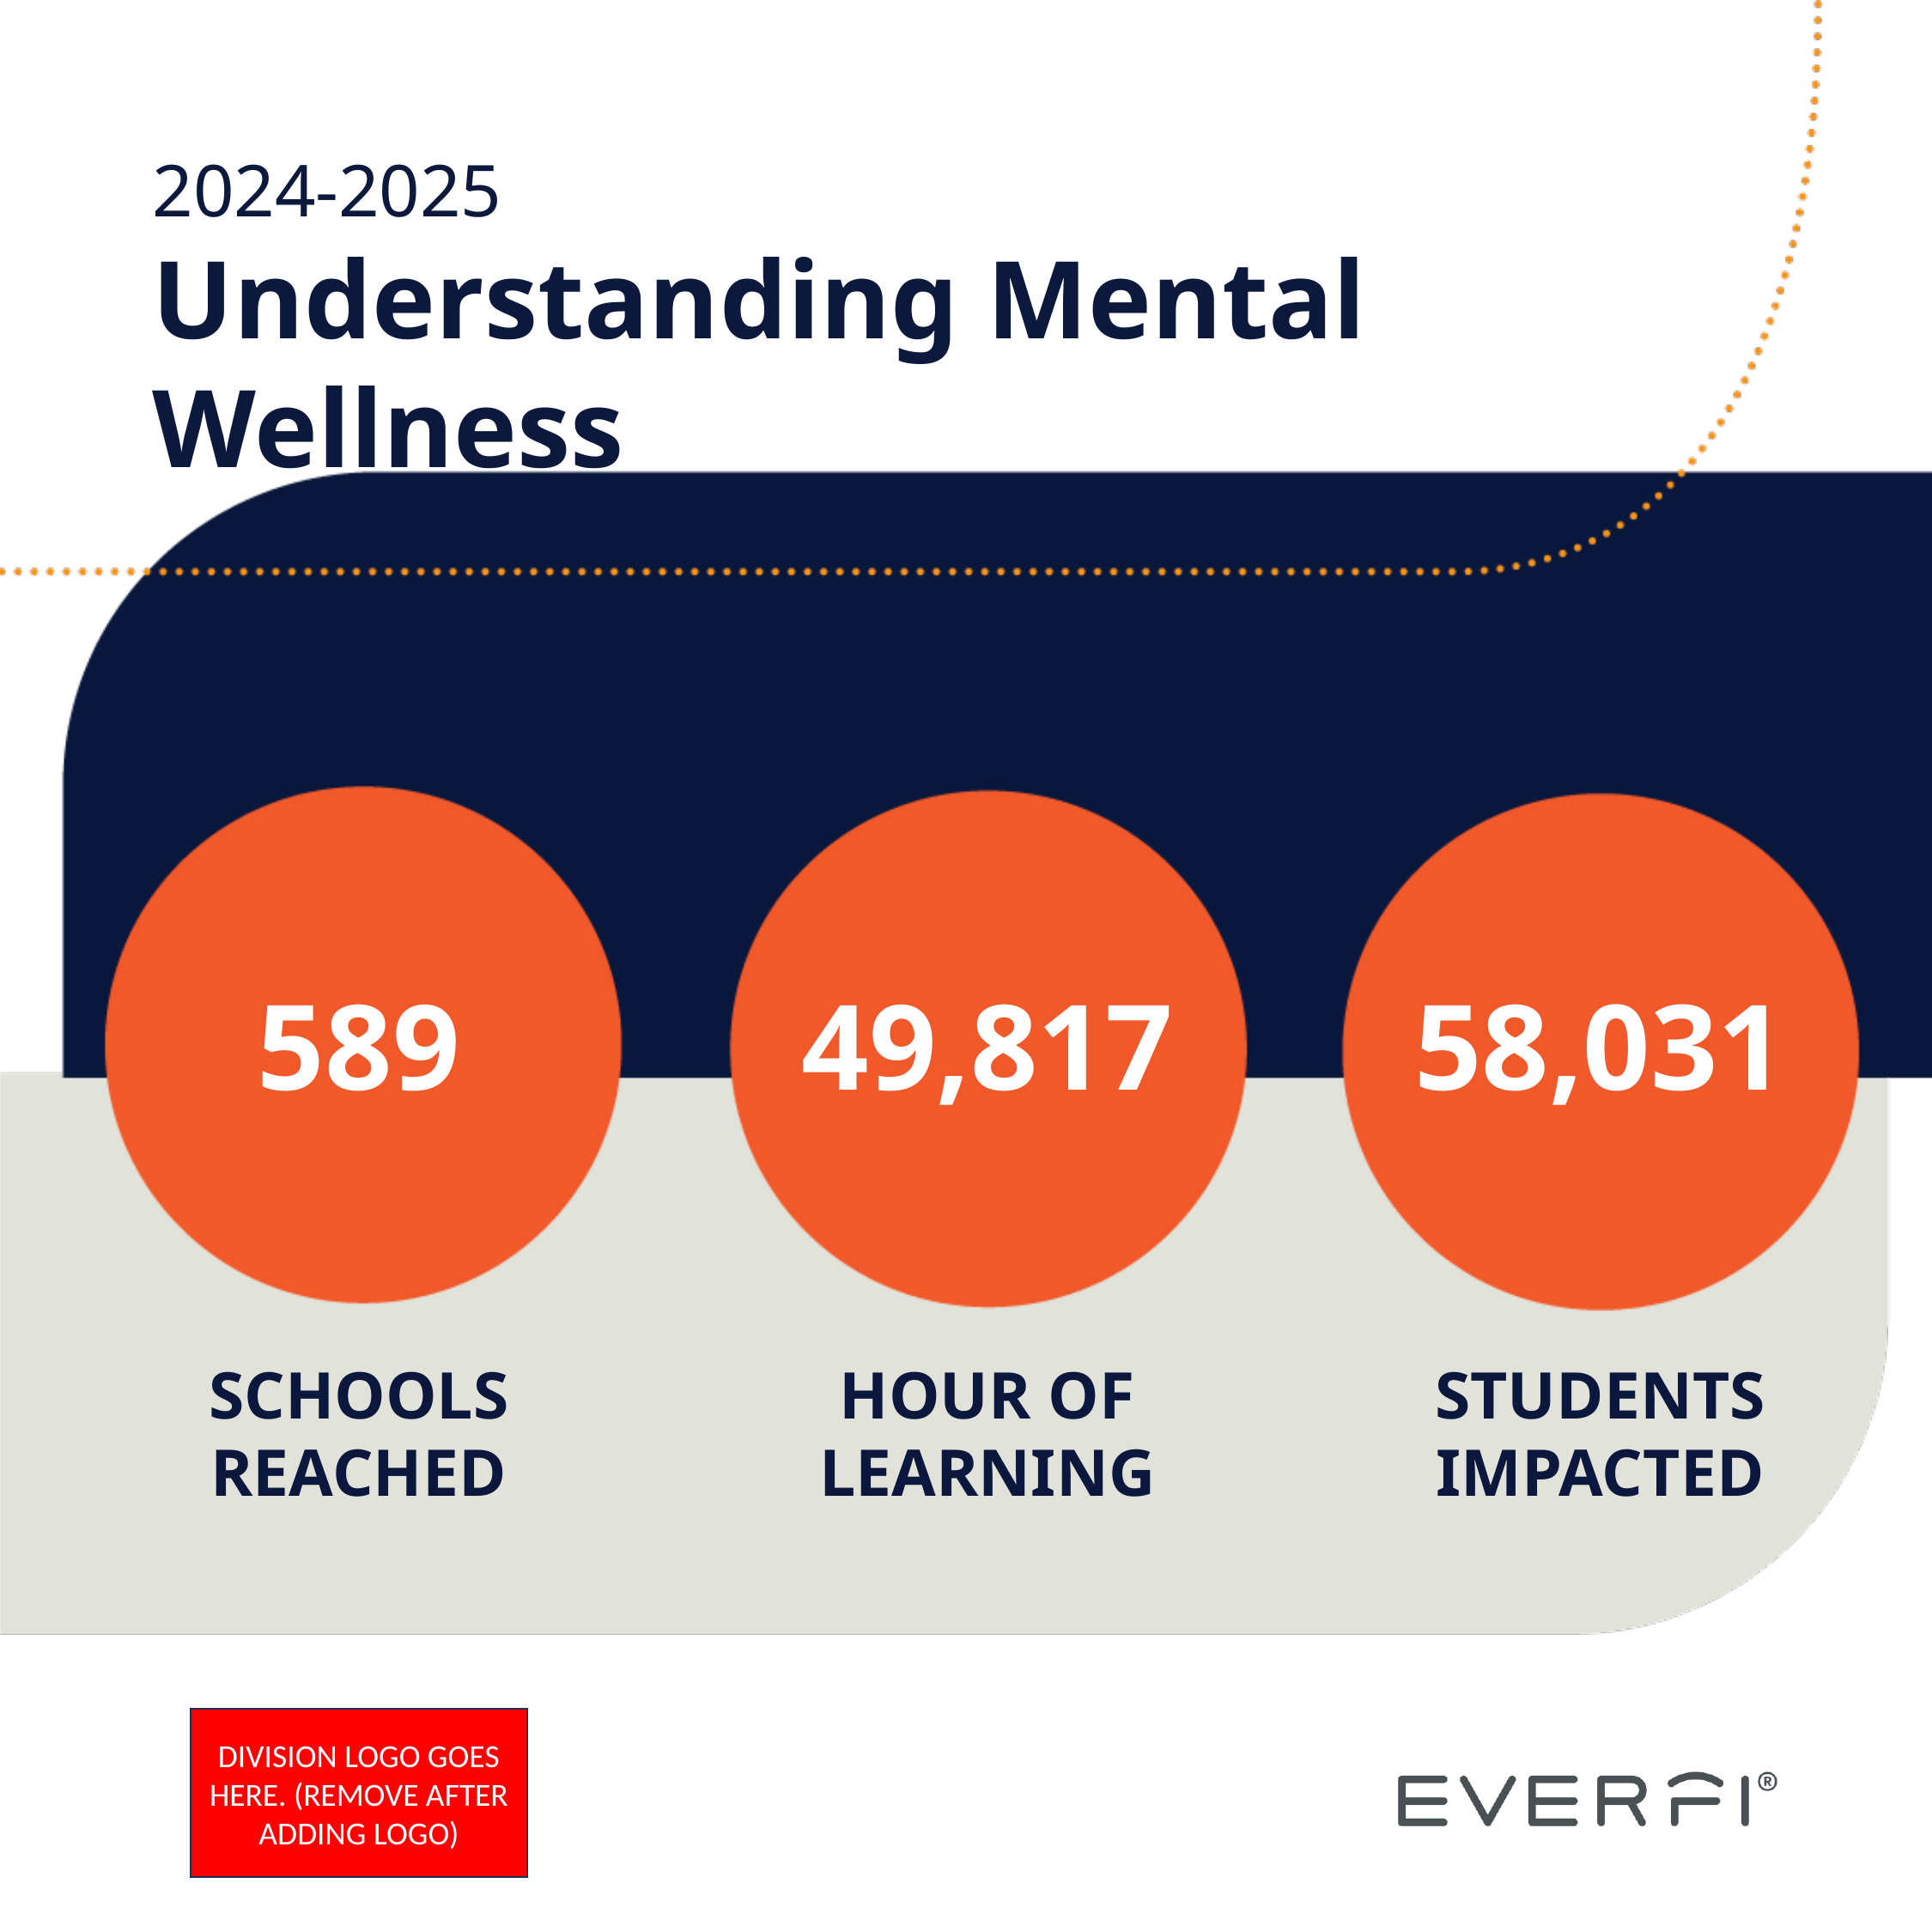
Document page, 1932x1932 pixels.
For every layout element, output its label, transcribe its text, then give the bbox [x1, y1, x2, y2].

text_box STUDENTS IMPACTED [1381, 1348, 1820, 1516]
text_box 589 [140, 966, 578, 1121]
text_box 58,031 [1381, 966, 1820, 1121]
text_box 49,817 [769, 966, 1206, 1121]
text_box 2024-2025 Understanding Mental Wellness [140, 138, 1820, 495]
text_box SCHOOLS REACHED [140, 1348, 578, 1516]
text_box HOUR OF LEARNING [769, 1348, 1206, 1516]
picture [0, 0, 1932, 1932]
text_box [1211, 1733, 1820, 1878]
text_box DIVISION LOGO GOES HERE. (REMOVE AFTER ADDING LOGO) [190, 1708, 528, 1878]
